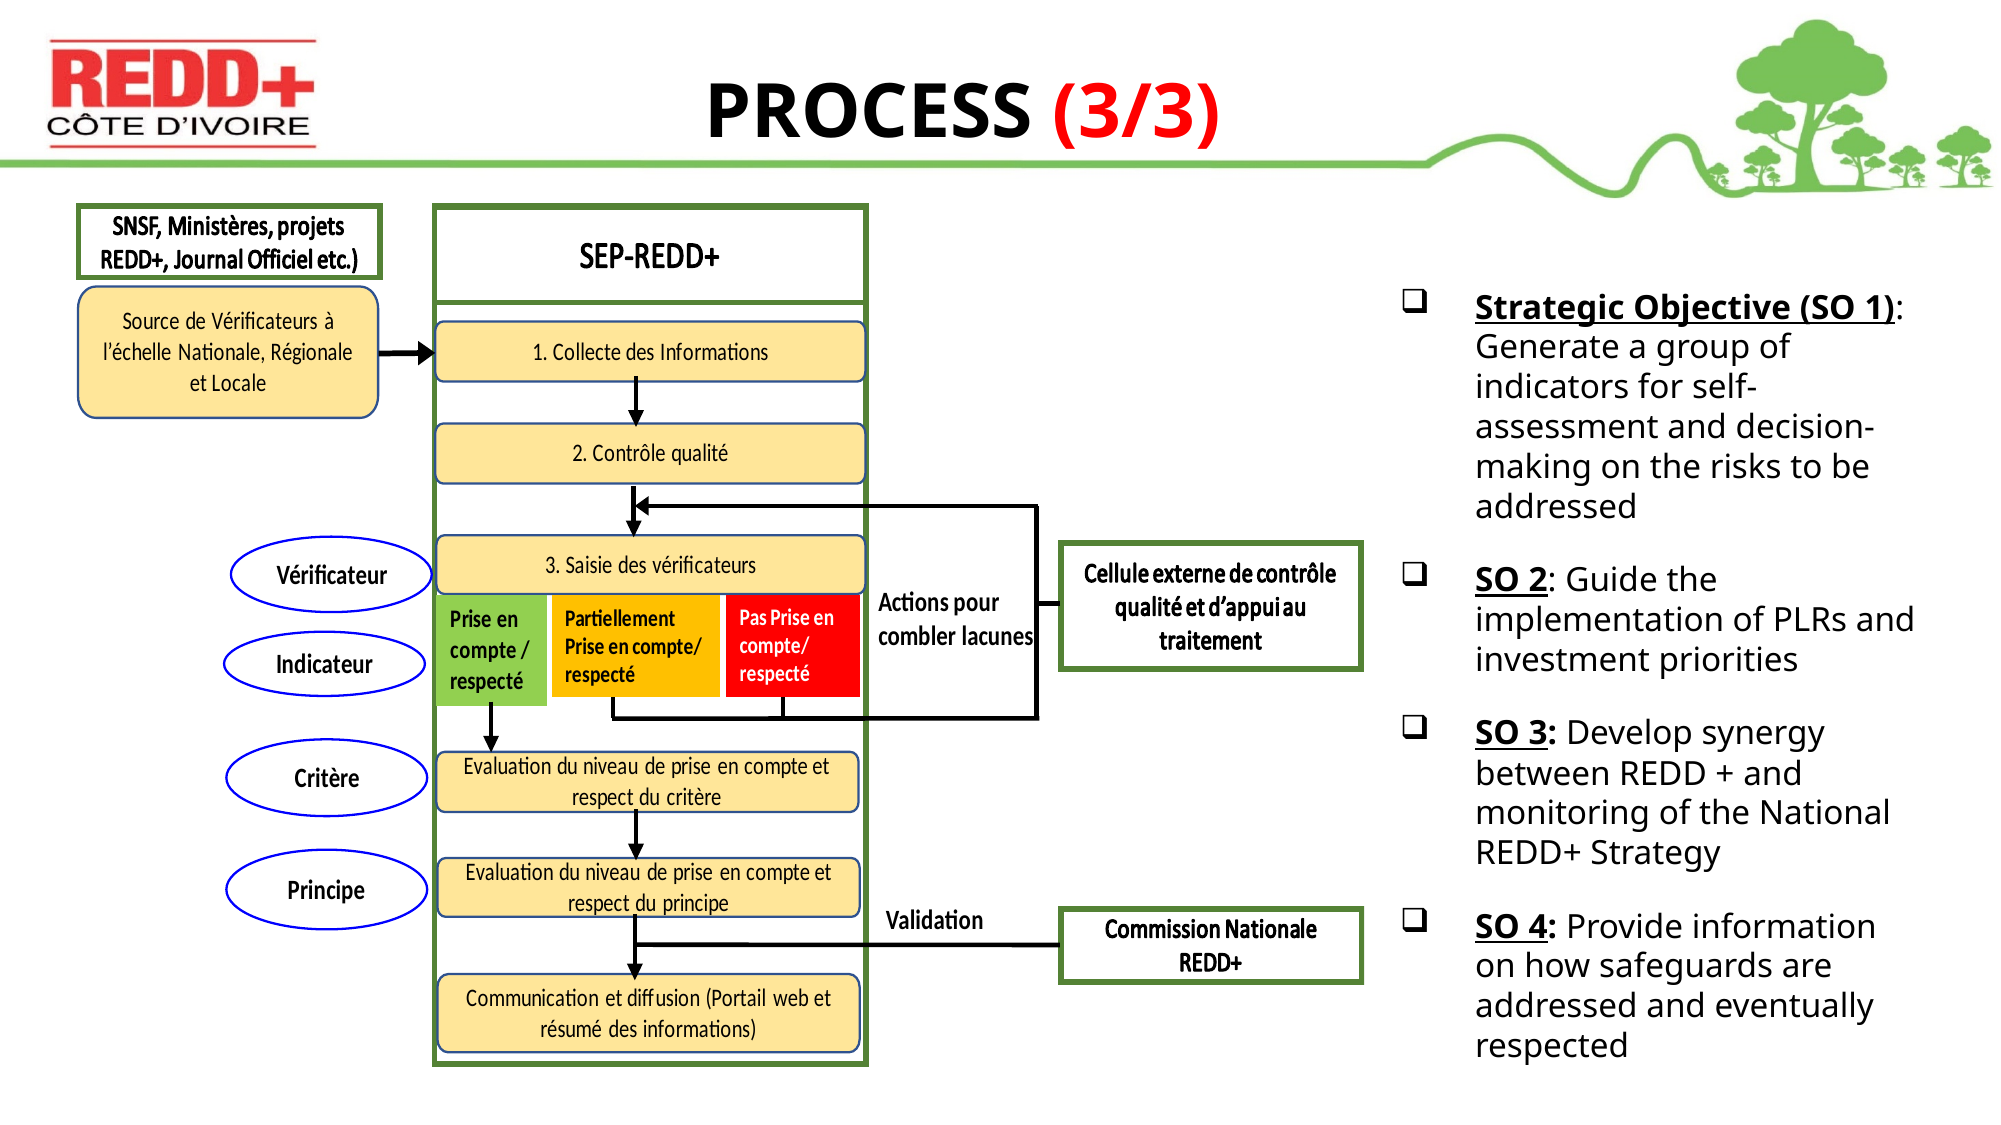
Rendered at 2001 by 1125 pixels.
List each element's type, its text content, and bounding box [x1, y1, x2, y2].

picture [0, 0, 2000, 200]
picture [75, 202, 1365, 1067]
text_box Strategic Objective (SO 1): Generate a group of indicators for self-assessment and decision-making on the risks to be addressed SO 2: Guide the implementation of PLRs and investment priorities SO 3: Develop synergy between REDD + and monitoring of the National REDD+ Strategy SO 4: Provide information on how safeguards are addressed and eventually respected [1385, 278, 1938, 1072]
